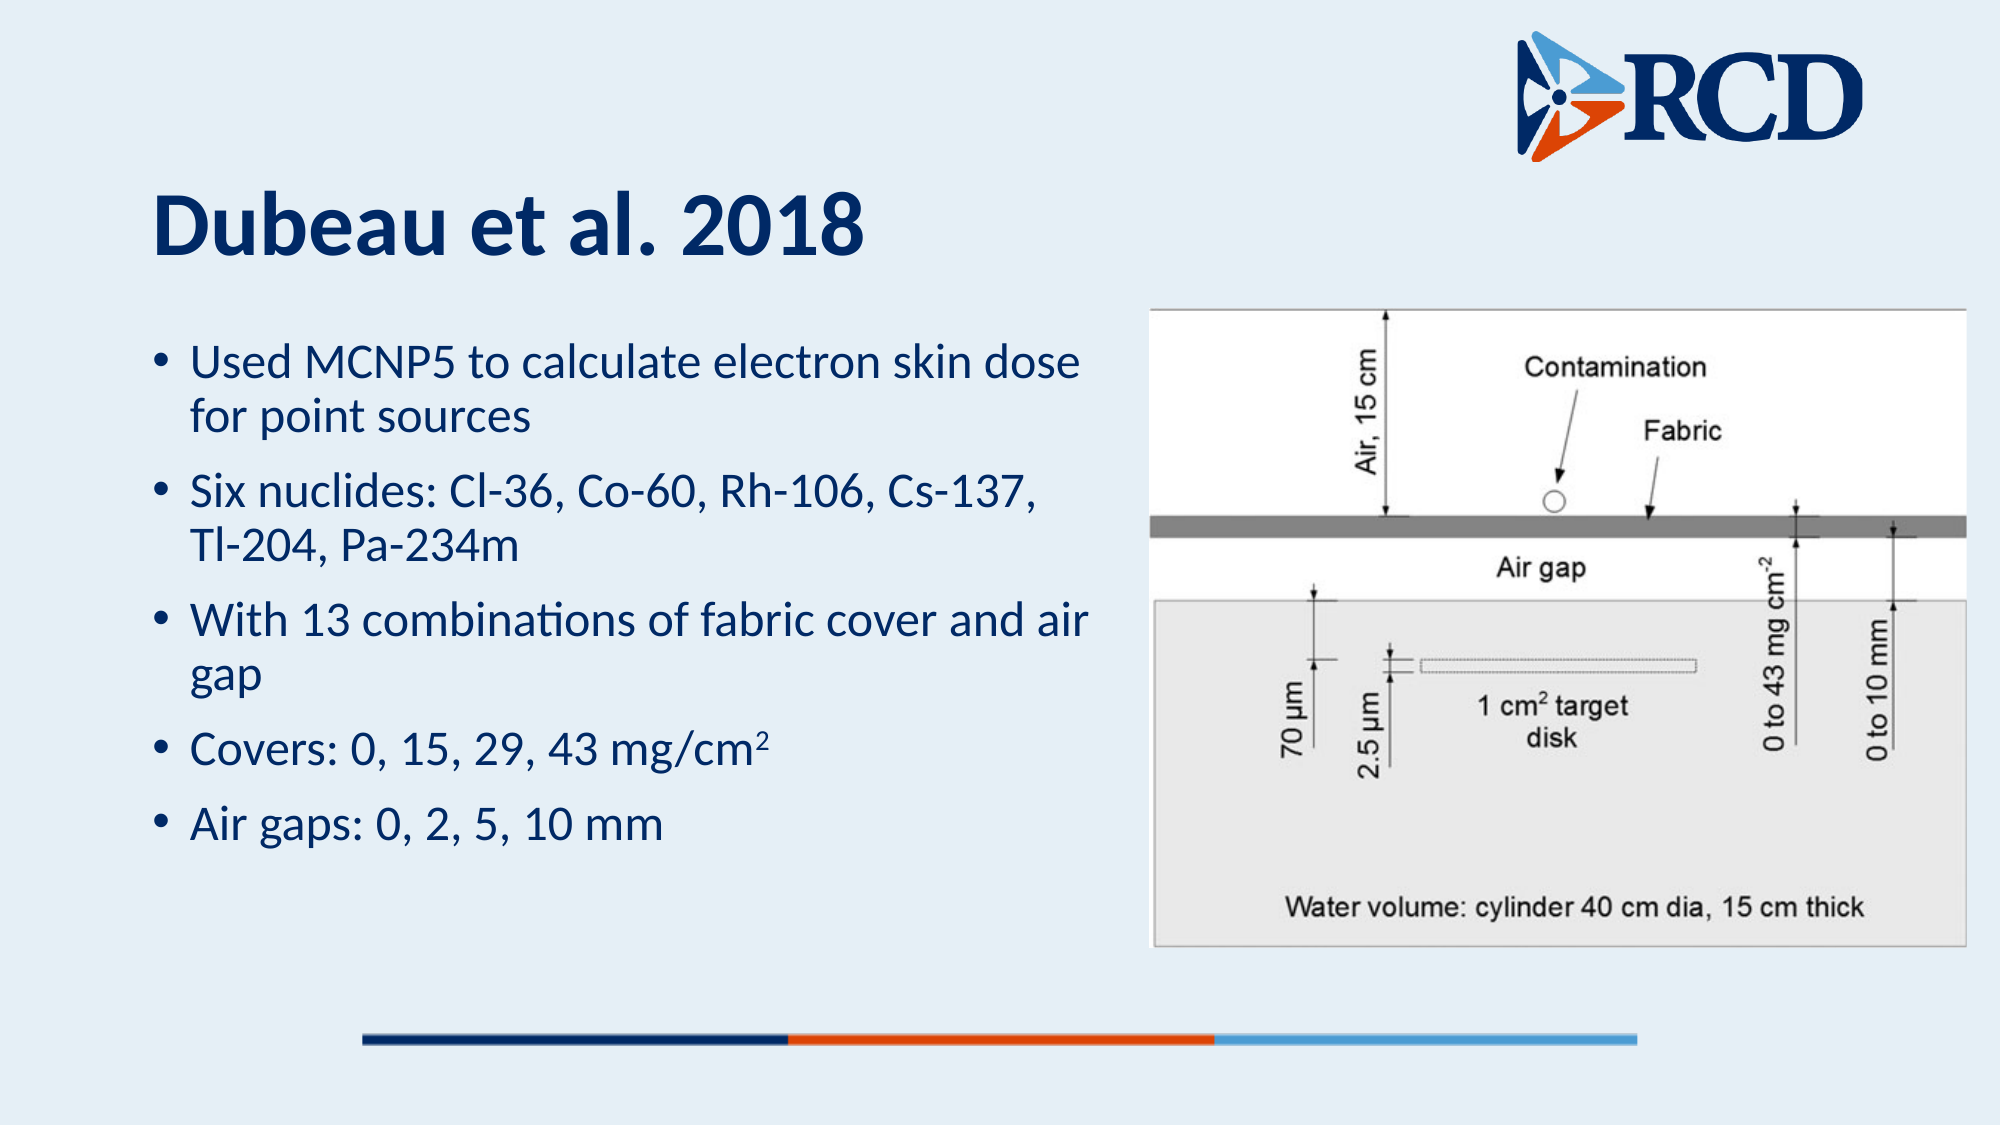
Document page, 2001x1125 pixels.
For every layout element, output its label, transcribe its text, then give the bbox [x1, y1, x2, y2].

picture [1149, 308, 1967, 948]
title Dubeau et al. 2018 [137, 143, 1863, 309]
list Used MCNP5 to calculate electron skin dose for point sources Six nuclides: Cl-36, Co-60, Rh-106, Cs-137, Tl-204, Pa-234m With 13 combinations of fabric cover and air gap Covers: 0, 15, 29, 43 mg/cm2 Air gaps: 0, 2, 5, 10 mm [137, 328, 1111, 1014]
